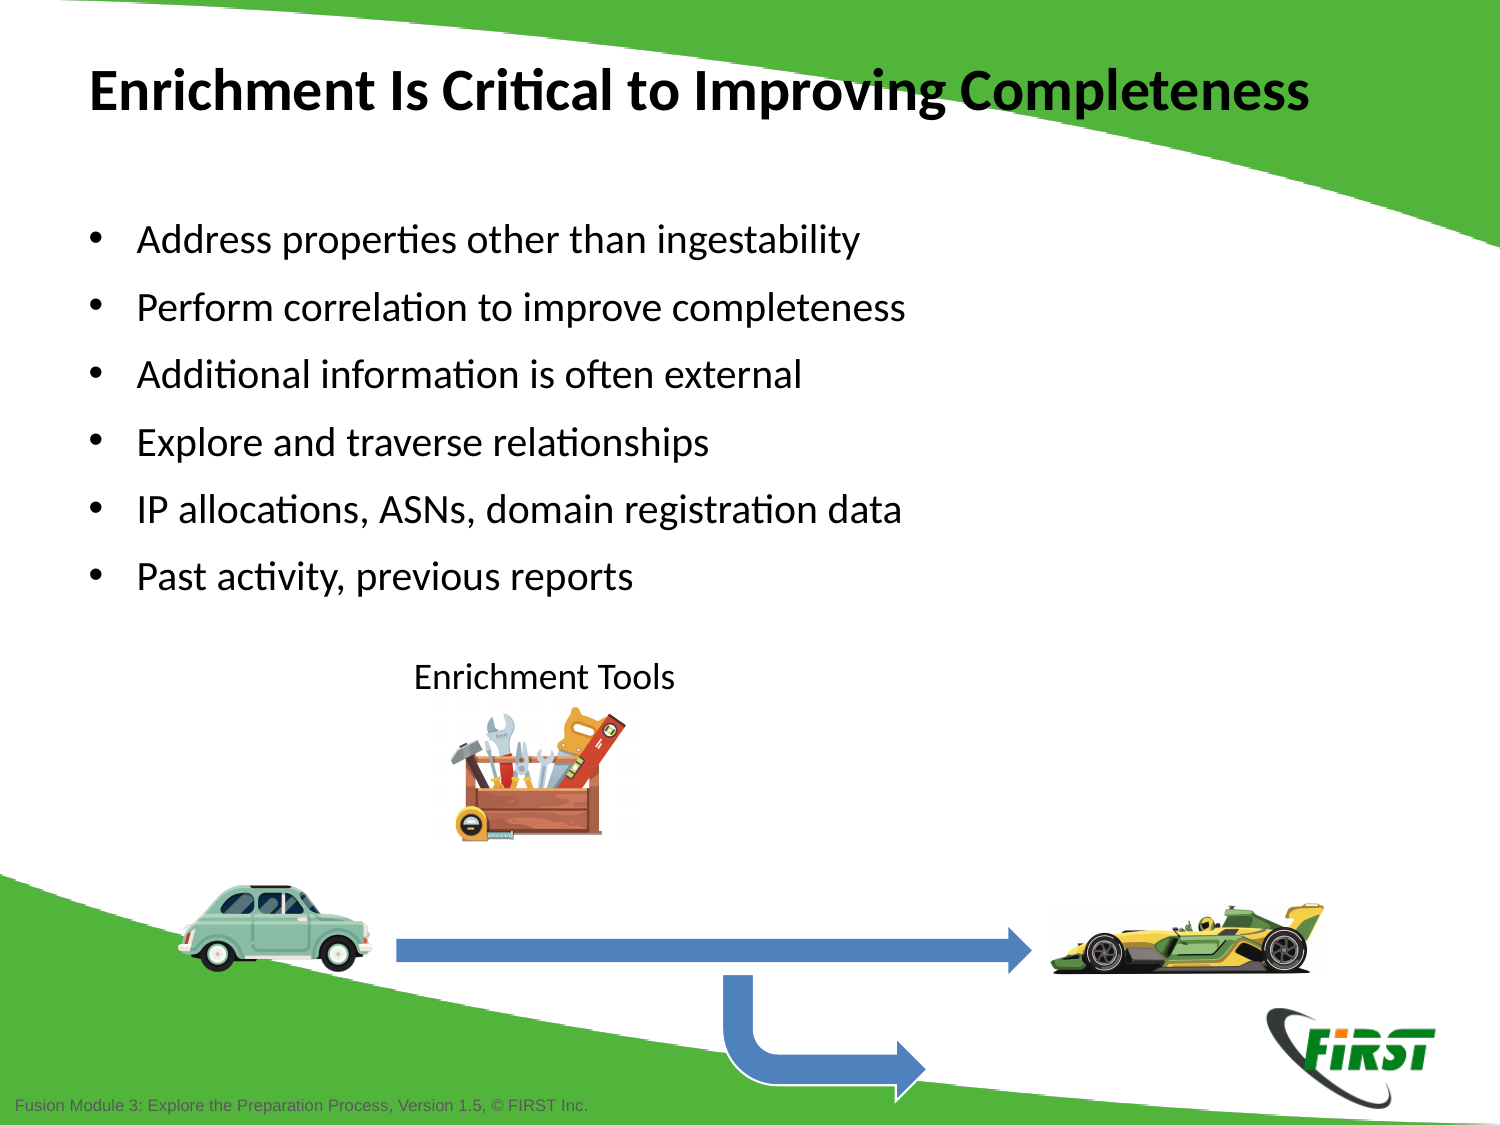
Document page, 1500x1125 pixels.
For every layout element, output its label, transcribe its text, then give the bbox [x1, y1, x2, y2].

text_box [722, 973, 928, 1102]
picture [0, 0, 1500, 1125]
picture [424, 678, 639, 846]
text_box Enrichment Tools [309, 644, 780, 706]
text_box Enrichment Is Critical to Improving Completeness [75, 57, 1425, 125]
text_box Address properties other than ingestability Perform correlation to improve completeness Additional information is often external Explore and traverse relationships IP allocations, ASNs, domain registration data Past activity, previous reports [73, 197, 1500, 904]
text_box [396, 927, 1032, 974]
